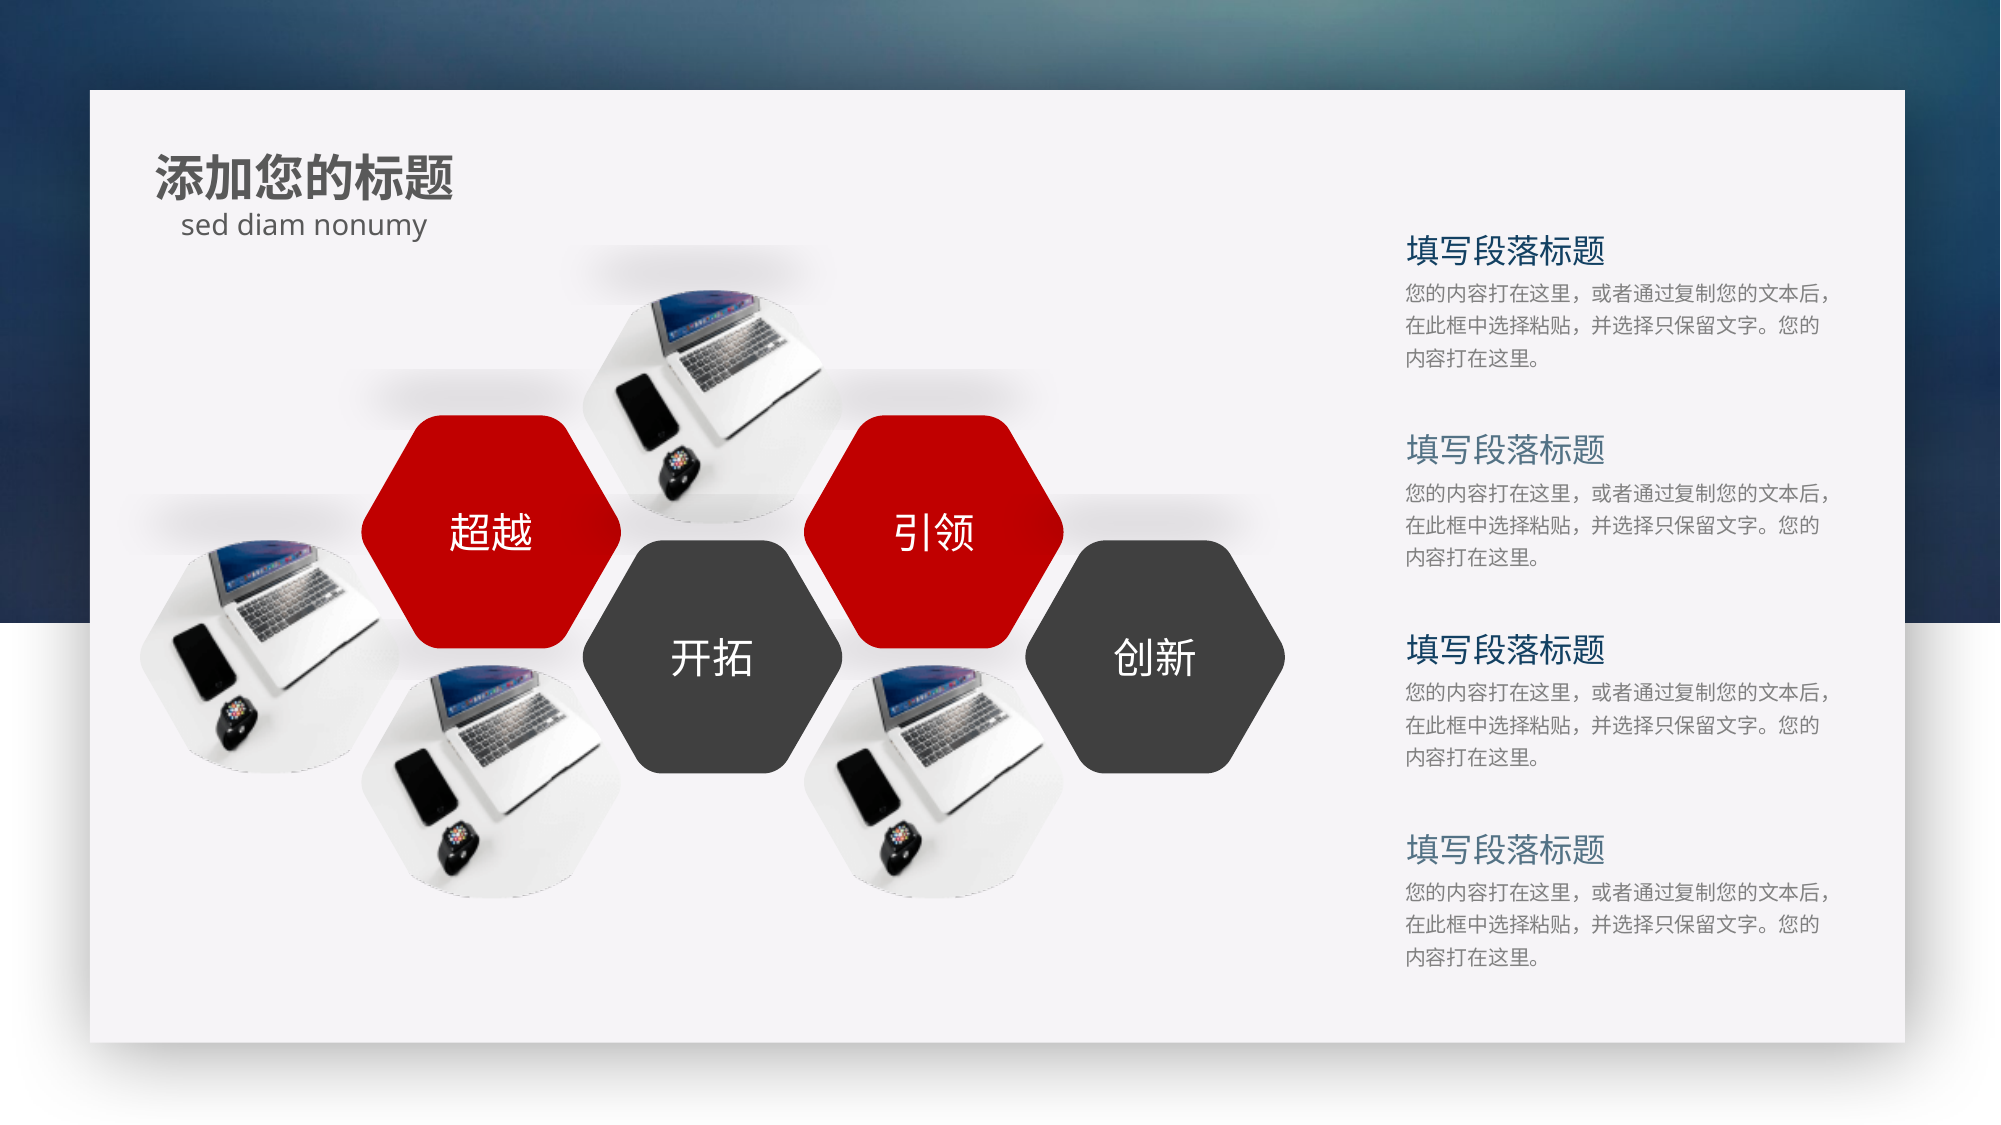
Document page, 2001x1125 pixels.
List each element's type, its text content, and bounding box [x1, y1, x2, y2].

text_box 添加您的标题 sed diam nonumy [139, 138, 469, 249]
text_box 填写段落标题 [1391, 409, 1622, 470]
text_box 引领 [802, 414, 1059, 650]
text_box [360, 664, 622, 900]
text_box 创新 [1024, 539, 1286, 775]
text_box 您的内容打在这里，或者通过复制您的文本后，在此框中选择粘贴，并选择只保留文字。您的内容打在这里。 [1390, 265, 1852, 378]
picture [0, 0, 2000, 623]
text_box [139, 539, 395, 775]
text_box 您的内容打在这里，或者通过复制您的文本后，在此框中选择粘贴，并选择只保留文字。您的内容打在这里。 [1390, 864, 1852, 977]
text_box 填写段落标题 [1391, 809, 1622, 869]
text_box [581, 289, 838, 504]
text_box 填写段落标题 [1391, 210, 1622, 270]
text_box 填写段落标题 [1391, 609, 1622, 670]
text_box 您的内容打在这里，或者通过复制您的文本后，在此框中选择粘贴，并选择只保留文字。您的内容打在这里。 [1390, 664, 1852, 777]
text_box [802, 664, 1065, 900]
text_box 您的内容打在这里，或者通过复制您的文本后，在此框中选择粘贴，并选择只保留文字。您的内容打在这里。 [1390, 465, 1852, 578]
text_box 开拓 [581, 539, 844, 775]
text_box 超越 [360, 414, 617, 650]
